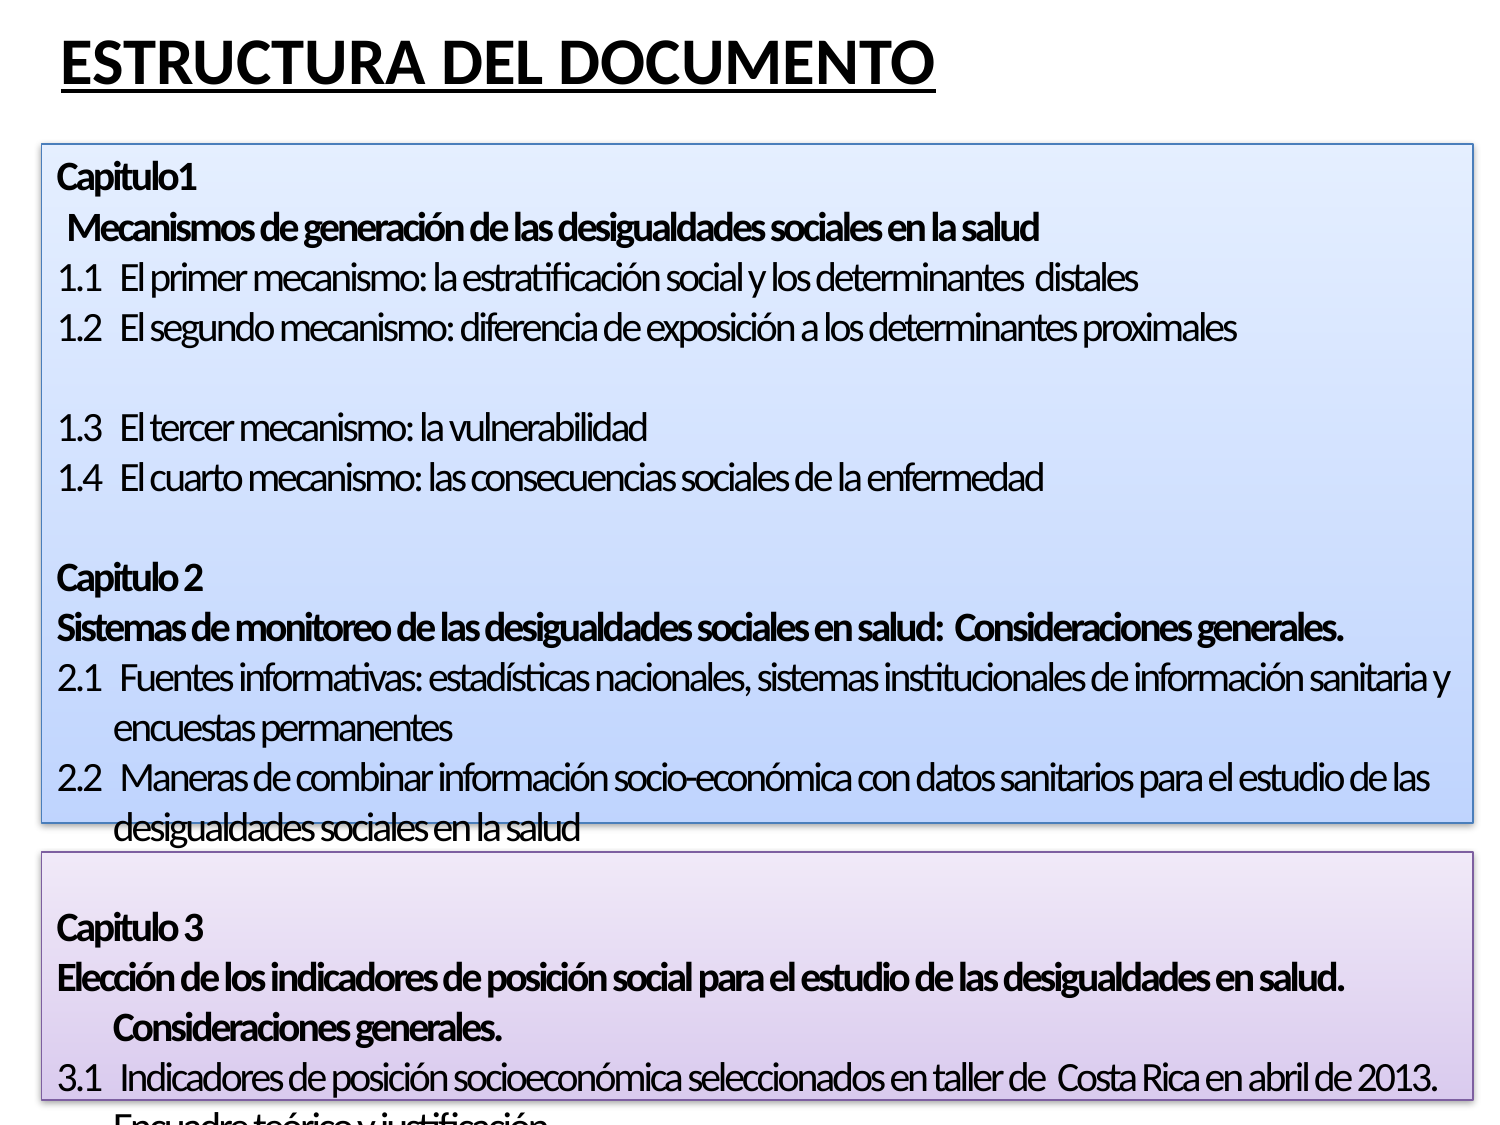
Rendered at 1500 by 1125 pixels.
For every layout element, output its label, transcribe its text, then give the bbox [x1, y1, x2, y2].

list Capitulo1 Mecanismos de generación de las desigualdades sociales en la salud 1.1 El primer mecanismo: la estratificación social y los determinantes distales 1.2 El segundo mecanismo: diferencia de exposición a los determinantes proximales 1.3 El tercer mecanismo: la vulnerabilidad 1.4 El cuarto mecanismo: las consecuencias sociales de la enfermedad Capitulo 2 Sistemas de monitoreo de las desigualdades sociales en salud: Consideraciones generales. 2.1 Fuentes informativas: estadísticas nacionales, sistemas institucionales de información sanitaria y encuestas permanentes 2.2 Maneras de combinar información socio-económica con datos sanitarios para el estudio de las desigualdades sociales en la salud Capitulo 3 Elección de los indicadores de posición social para el estudio de las desigualdades en salud. Consideraciones generales. 3.1 Indicadores de posición socioeconómica seleccionados en taller de Costa Rica en abril de 2013. Encuadre teórico y justificación [41, 41, 1500, 1125]
title ESTRUCTURA DEL DOCUMENTO [45, 18, 1396, 98]
